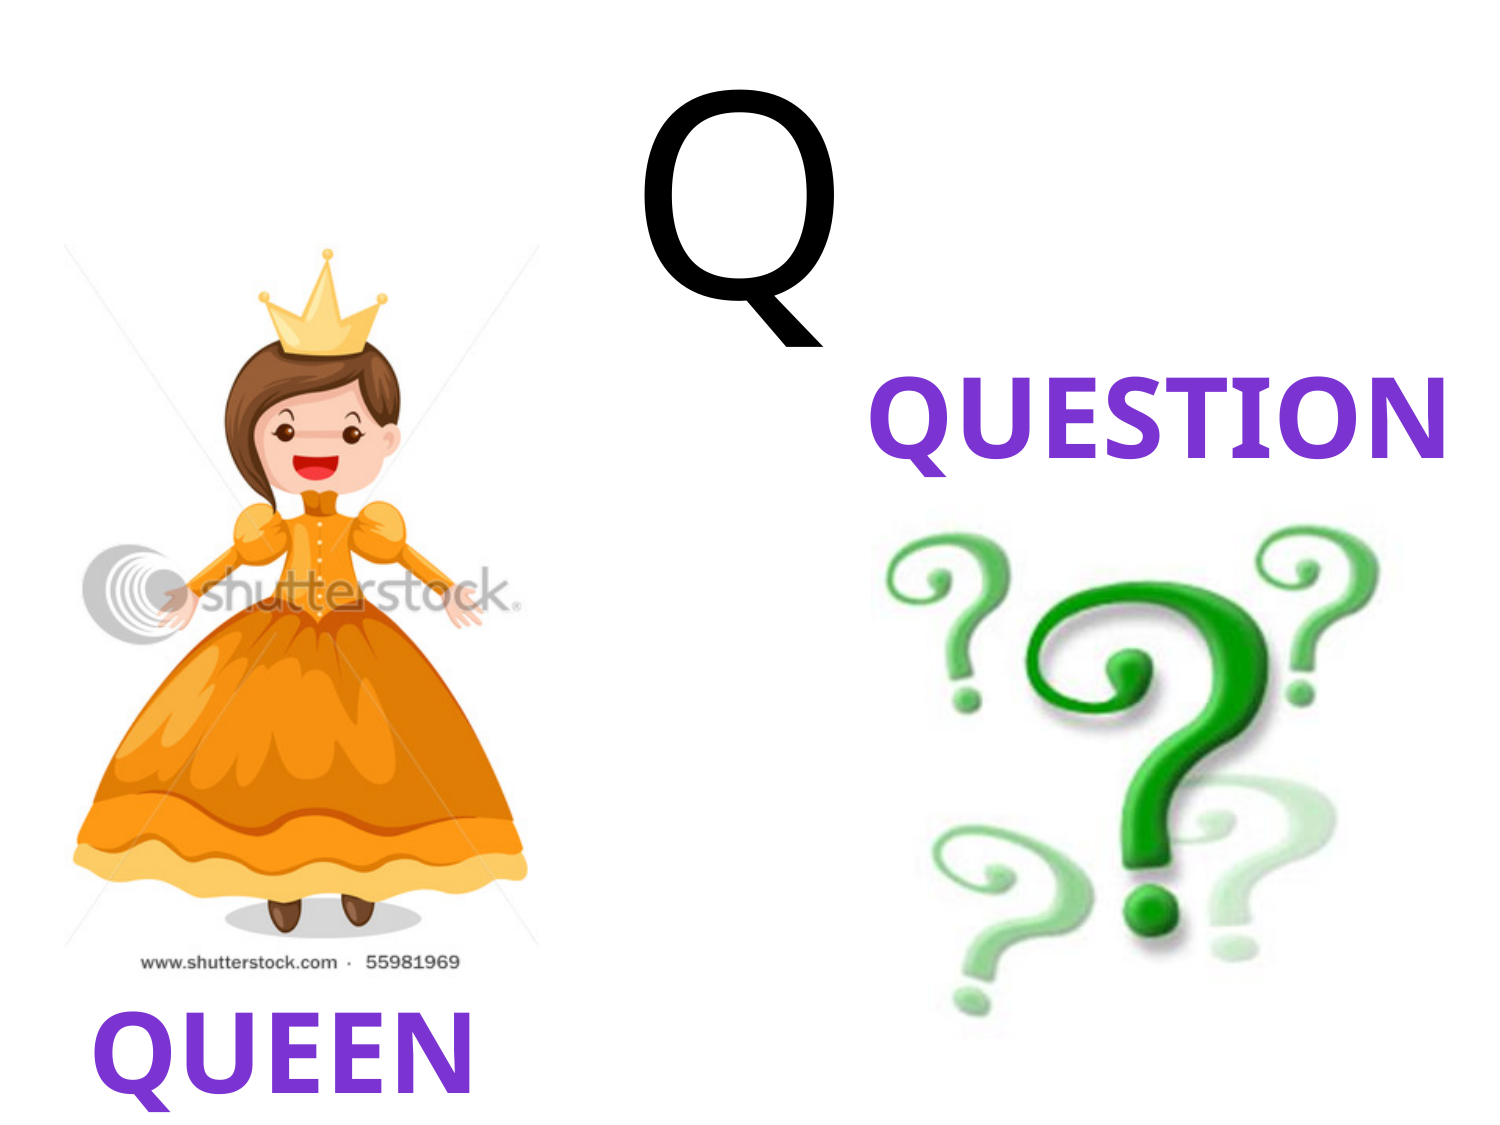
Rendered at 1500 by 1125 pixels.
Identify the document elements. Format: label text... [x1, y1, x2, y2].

picture [64, 243, 539, 979]
text_box queen [73, 986, 496, 1124]
text_box question [850, 338, 1470, 488]
title Q [64, 90, 1415, 278]
picture [870, 479, 1403, 1040]
